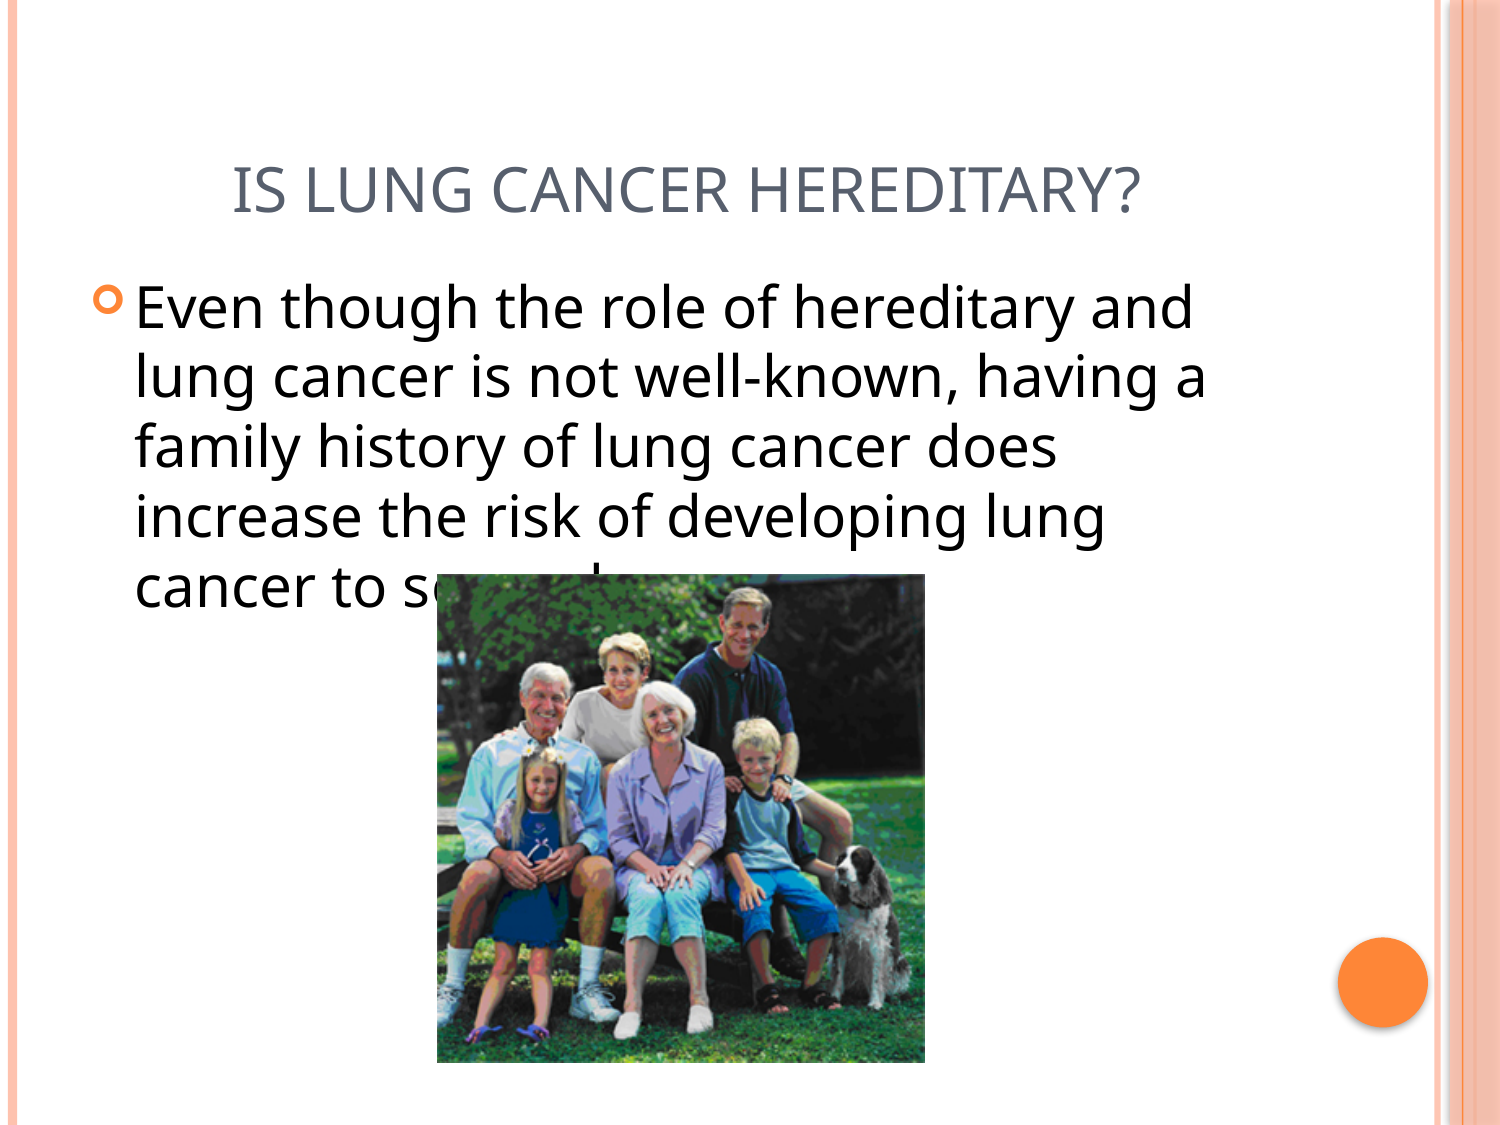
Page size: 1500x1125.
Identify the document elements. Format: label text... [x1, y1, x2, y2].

picture [436, 574, 926, 1063]
list Even though the role of hereditary and lung cancer is not well-known, having a family history of lung cancer does increase the risk of developing lung cancer to some degree. [75, 262, 1300, 1062]
title Is Lung Cancer Hereditary? [75, 45, 1300, 233]
